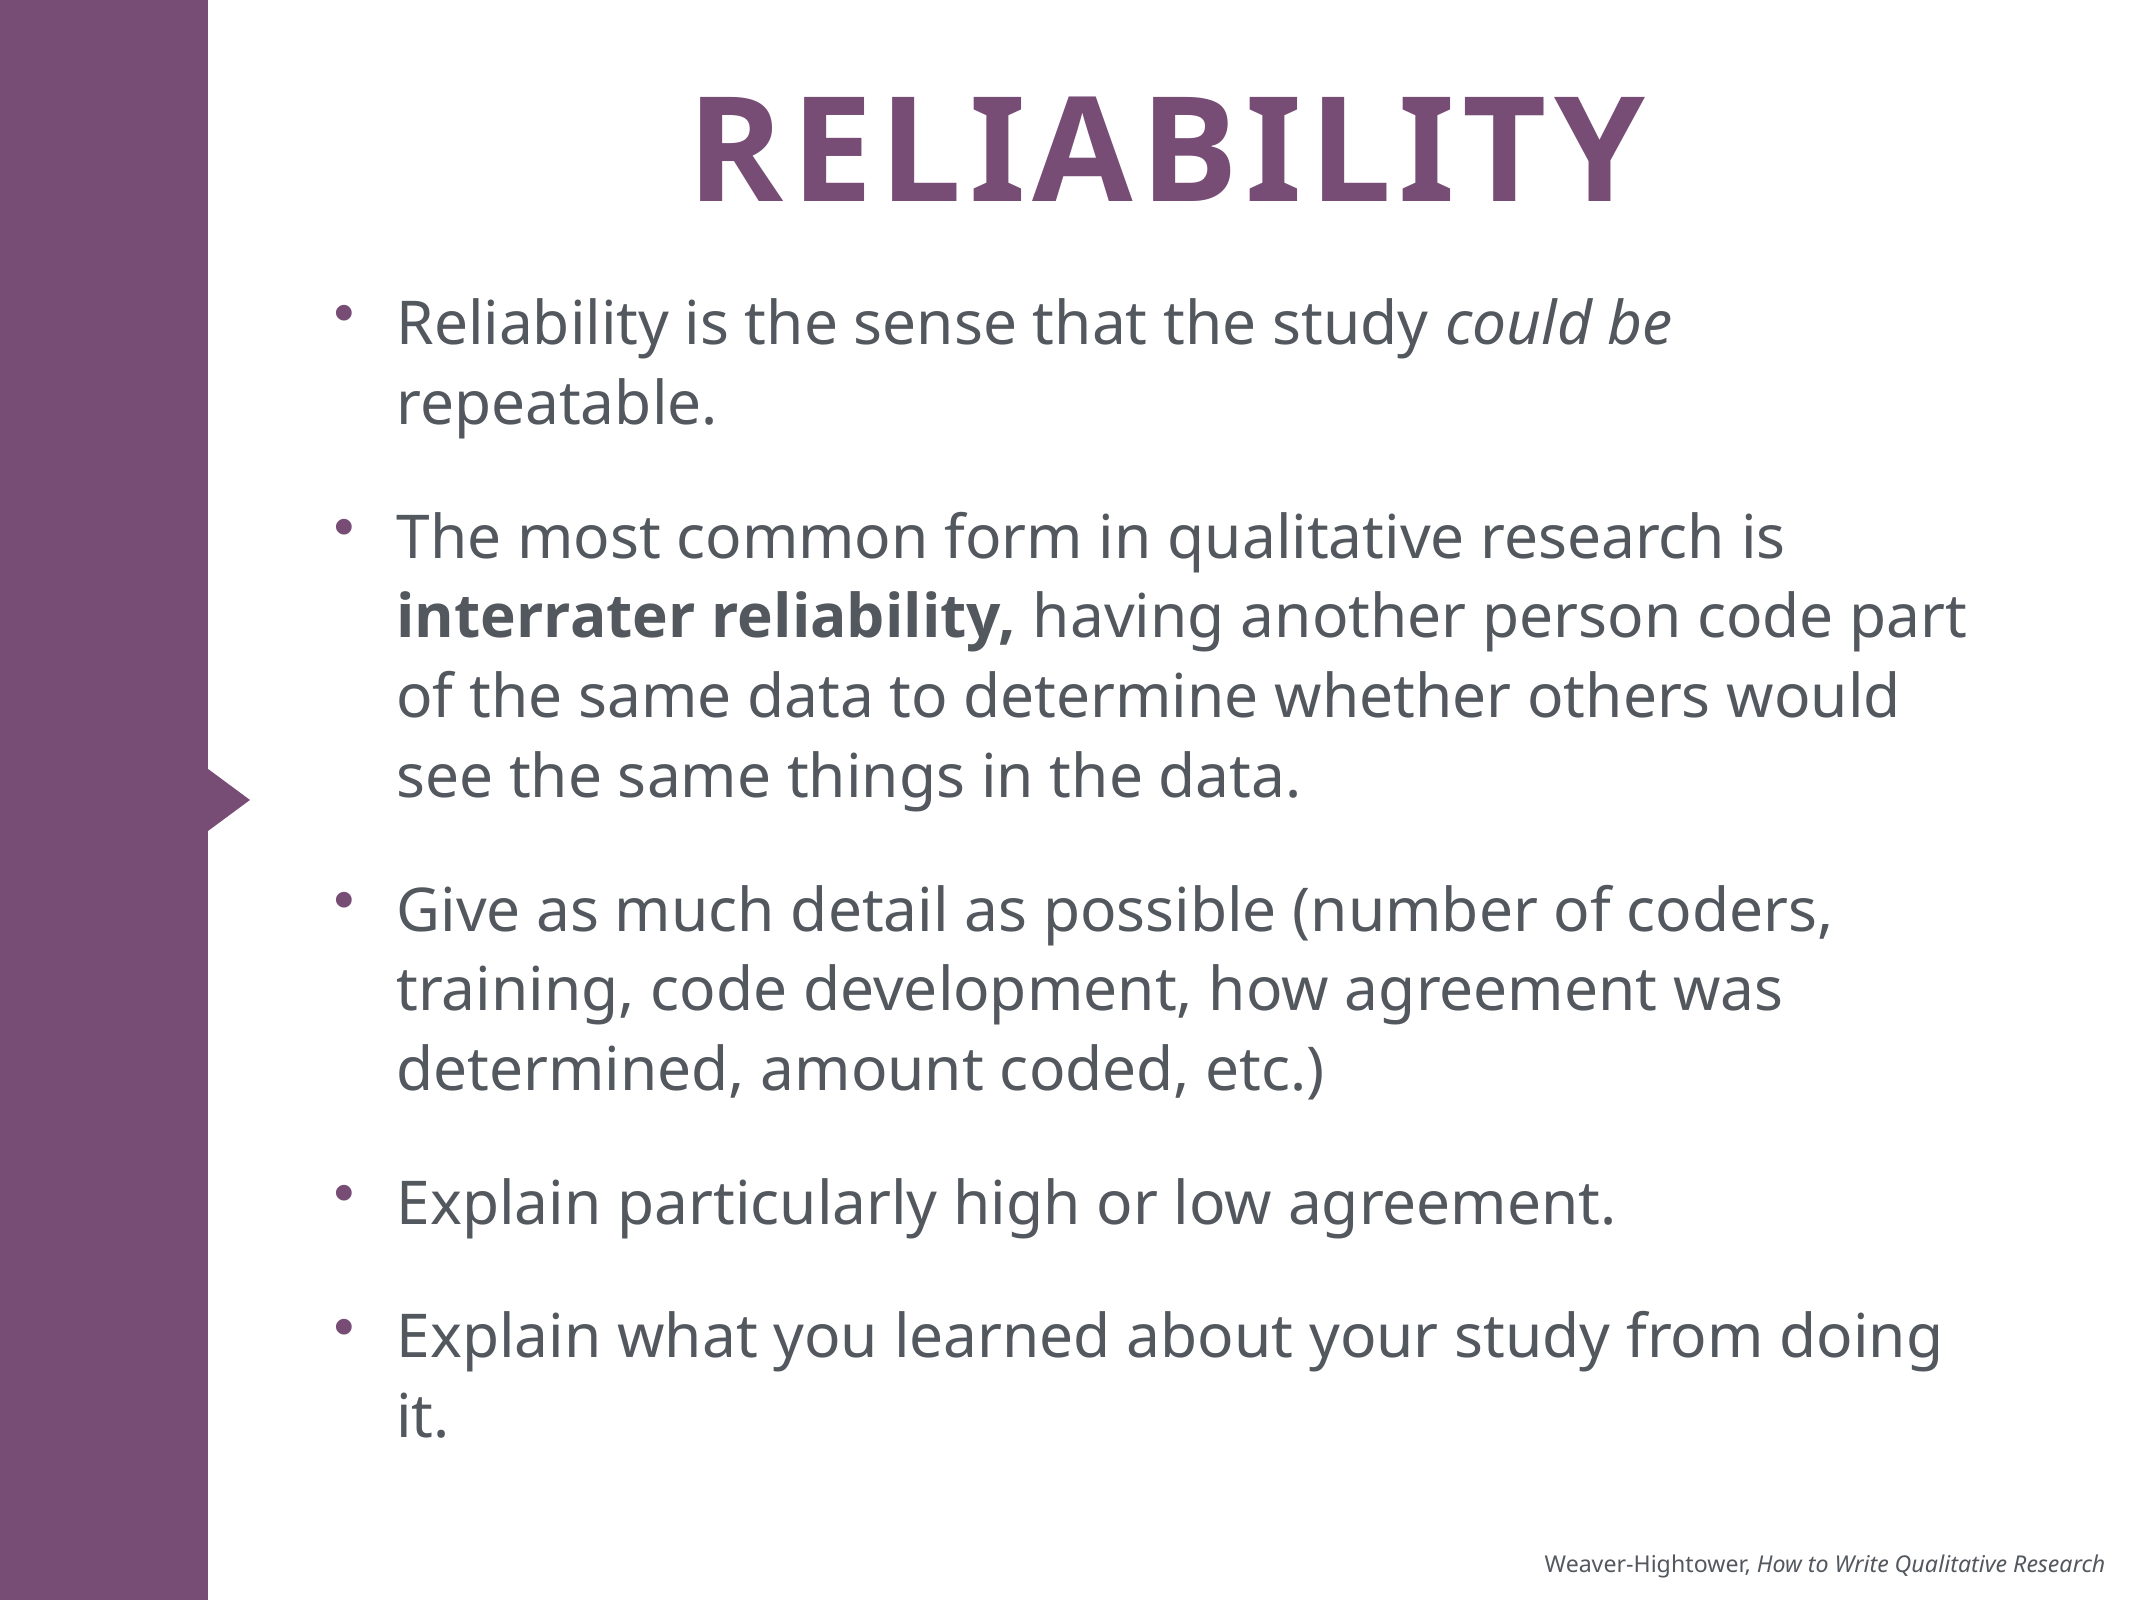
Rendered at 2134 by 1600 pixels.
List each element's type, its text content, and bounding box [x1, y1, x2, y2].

title Reliability [333, 41, 2002, 278]
list Reliability is the sense that the study could be repeatable. The most common form in qualitative research is interrater reliability, having another person code part of the same data to determine whether others would see the same things in the data. Give as much detail as possible (number of coders, training, code development, how agreement was determined, amount coded, etc.) Explain particularly high or low agreement. Explain what you learned about your study from doing it. [333, 278, 2002, 1471]
